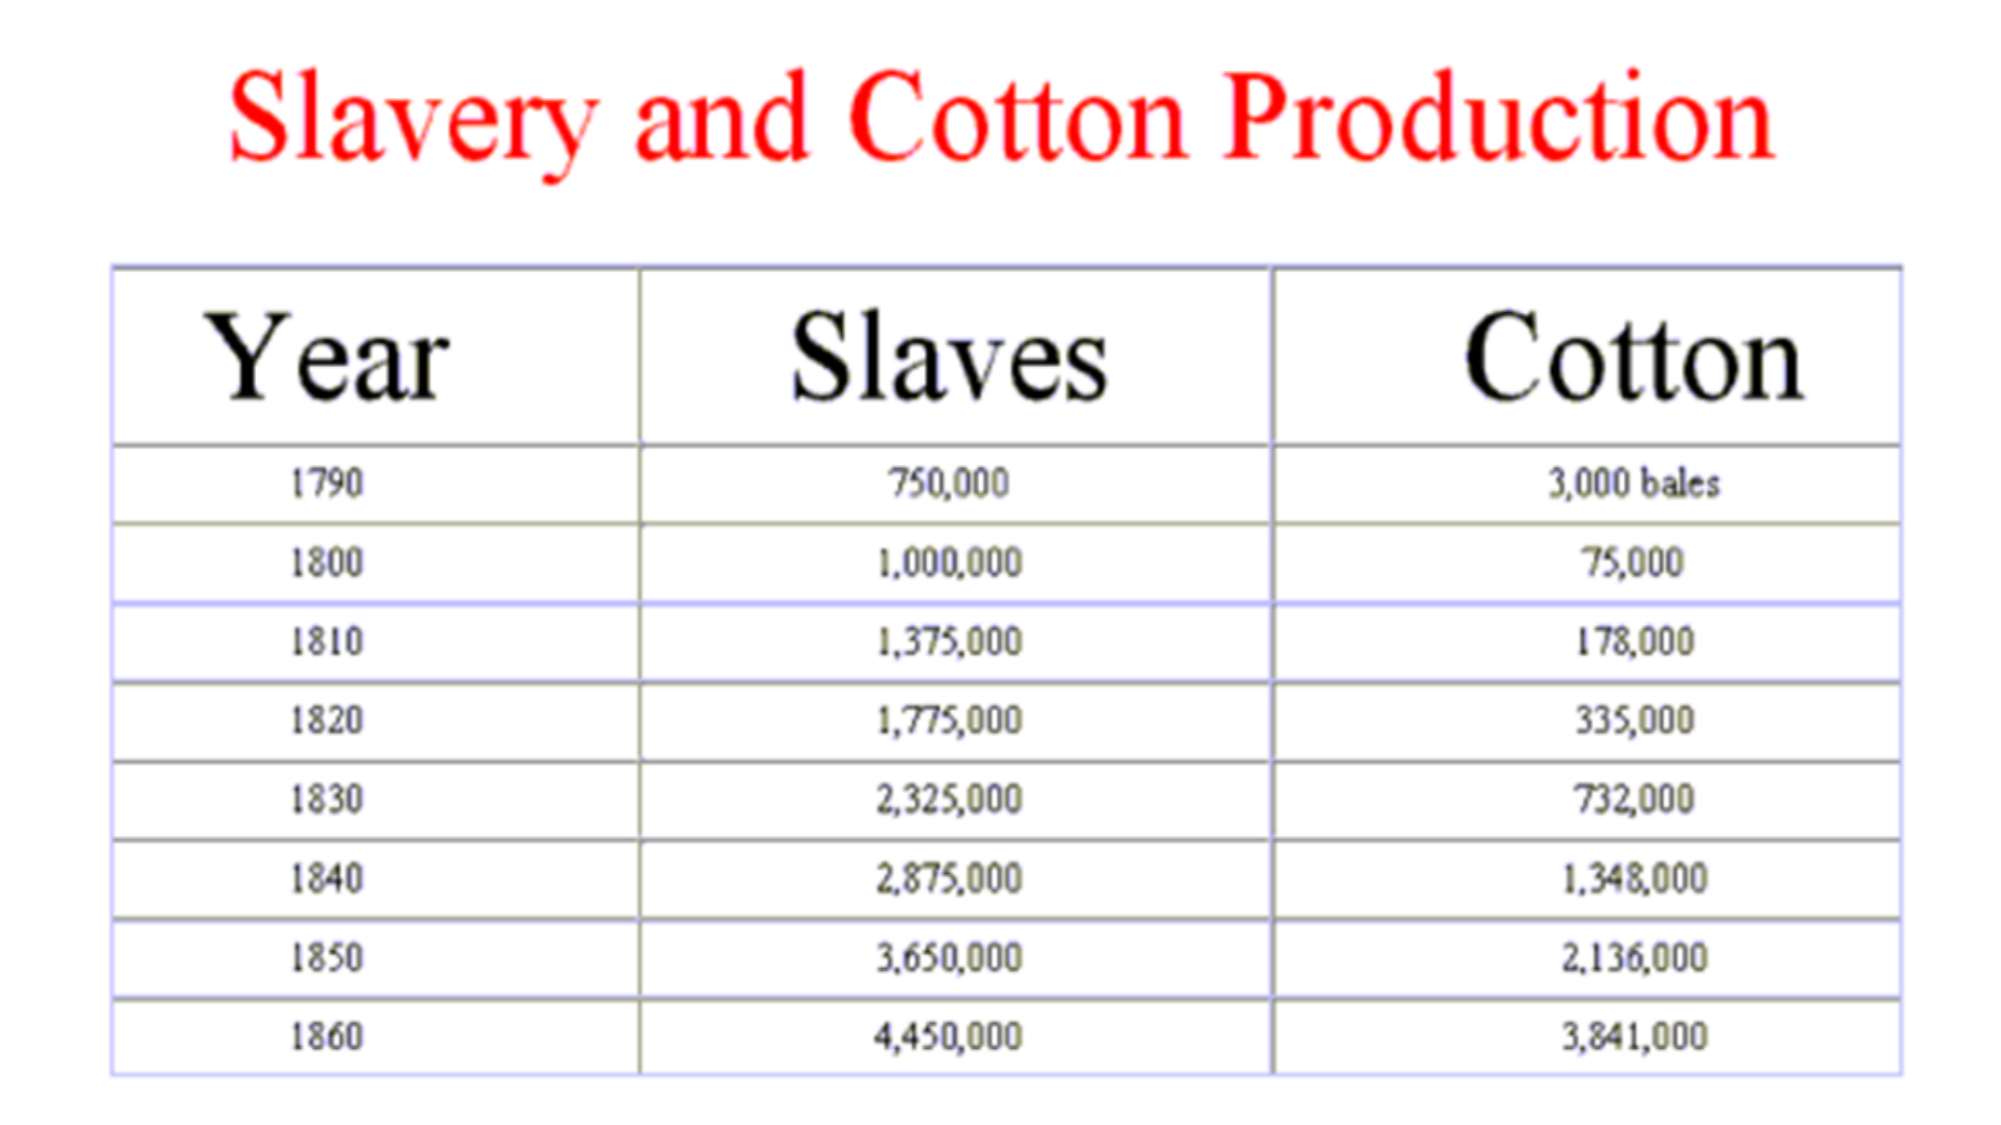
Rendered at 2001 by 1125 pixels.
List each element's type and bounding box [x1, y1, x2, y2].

picture [107, 59, 1910, 1088]
